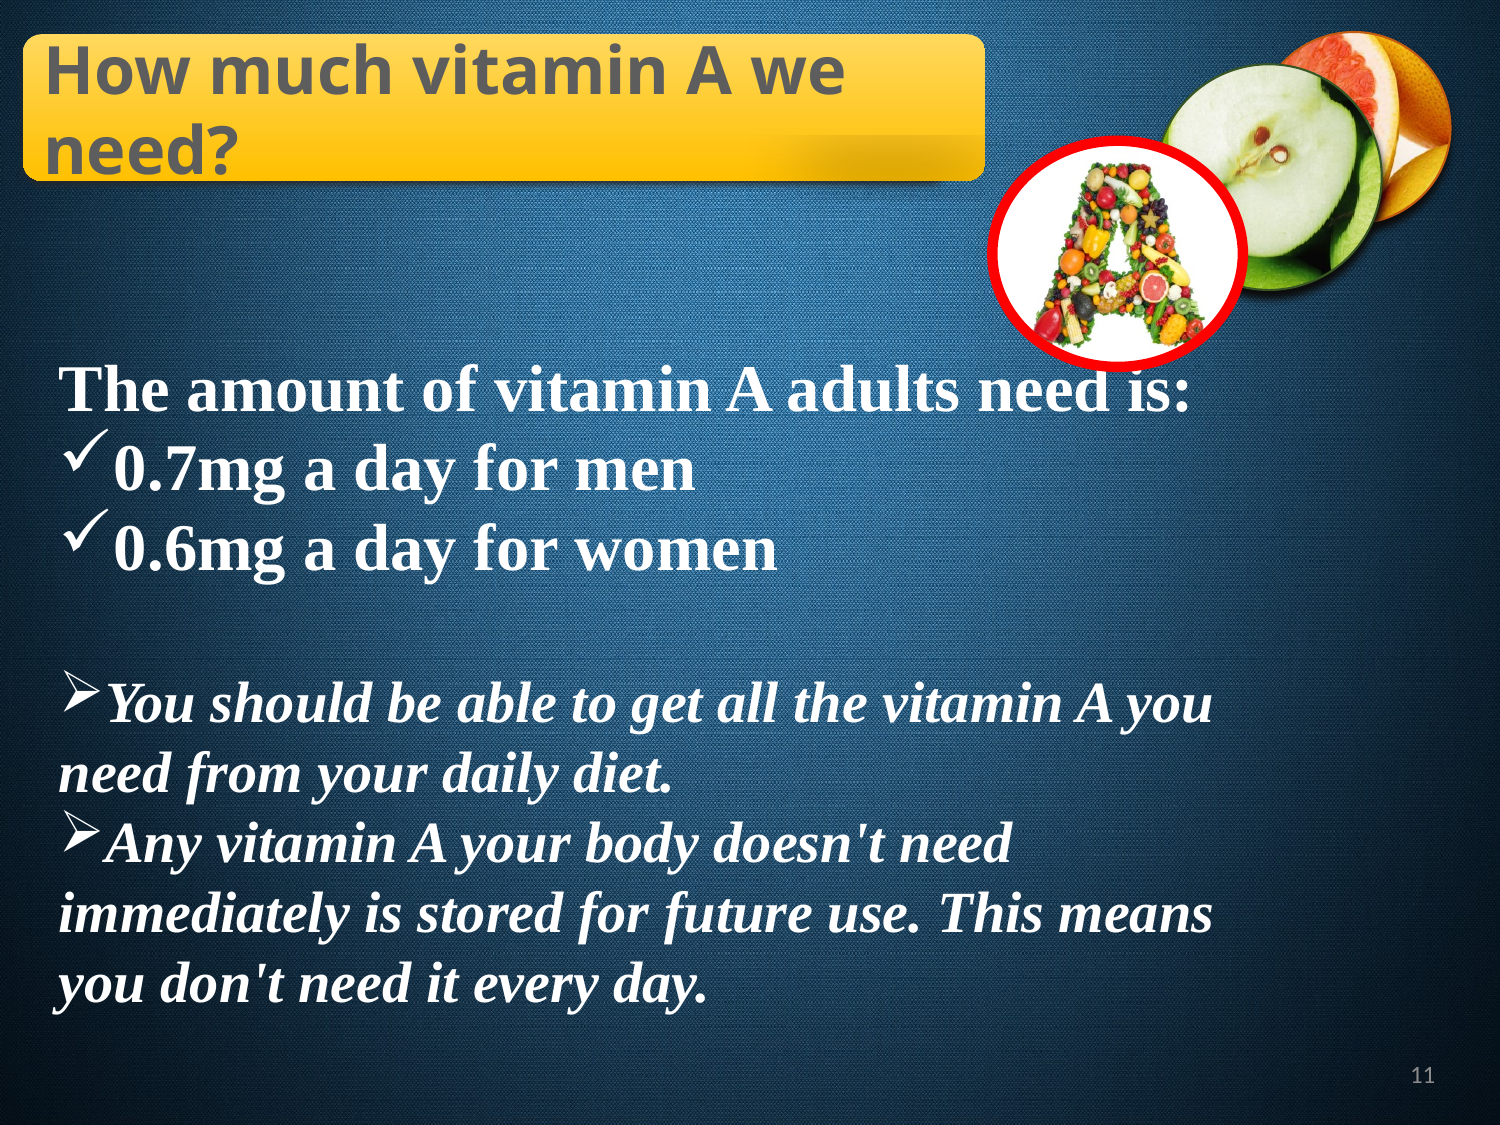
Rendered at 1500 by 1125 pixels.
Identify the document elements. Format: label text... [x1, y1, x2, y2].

text_box [1161, 63, 1383, 291]
picture [0, 0, 1500, 1125]
slide_number 11 [1377, 1043, 1451, 1104]
text_box The amount of vitamin A adults need is: 0.7mg a day for men 0.6mg a day for women You should be able to get all the vitamin A you need from your daily diet. Any vitamin A your body doesn't need immediately is stored for future use. This means you don't need it every day. [43, 336, 1258, 1022]
text_box [1281, 30, 1452, 220]
text_box How much vitamin A we need? [22, 33, 987, 182]
